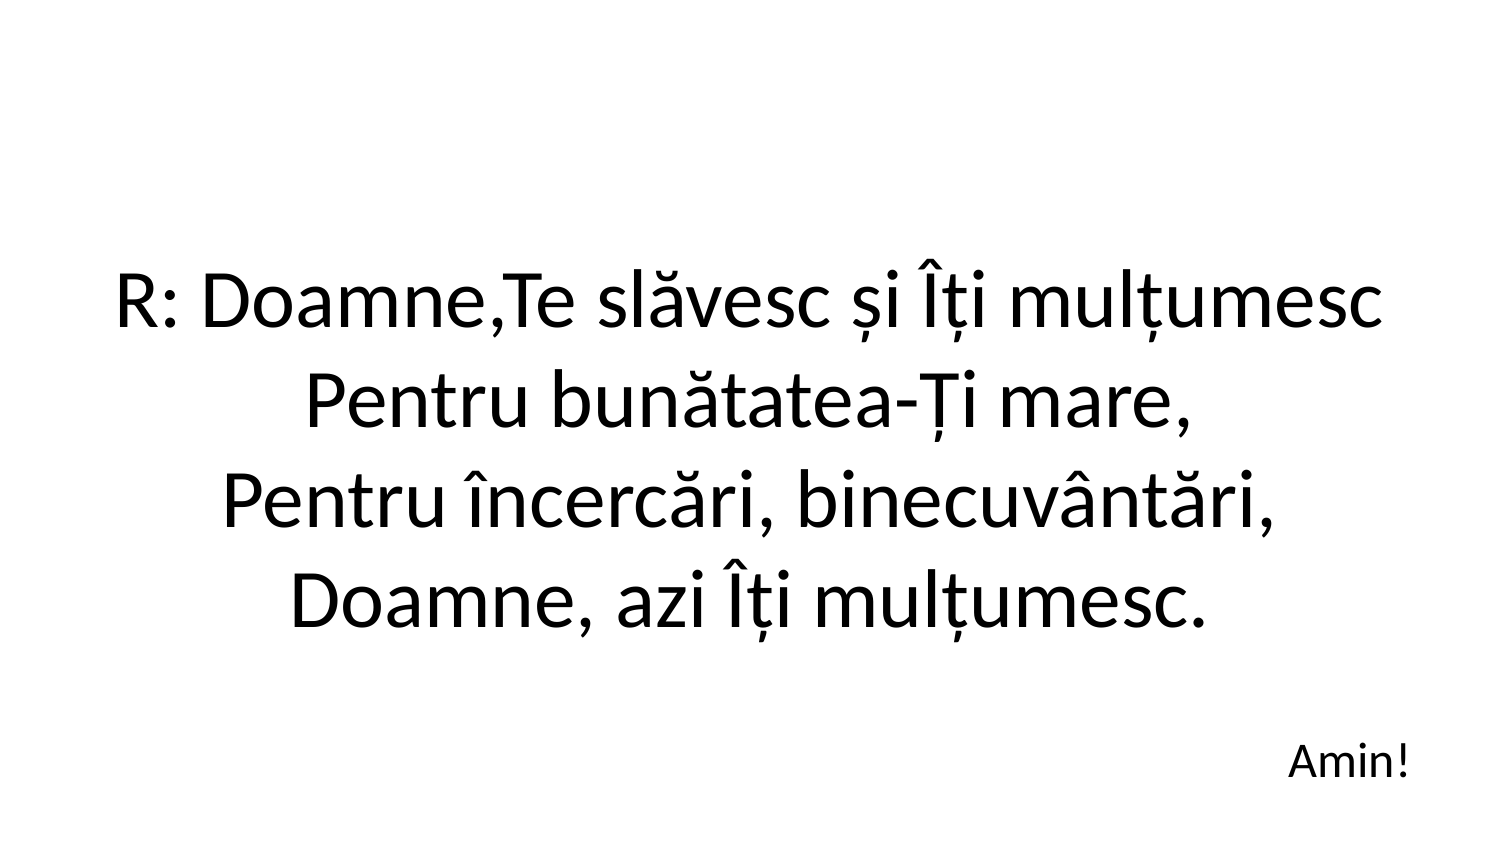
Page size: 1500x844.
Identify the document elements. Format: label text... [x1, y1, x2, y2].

text_box R: Doamne,Te slăvesc și Îți mulțumesc Pentru bunătatea-Ți mare, Pentru încercări, binecuvântări, Doamne, azi Îți mulțumesc. [99, 192, 1400, 652]
text_box Amin! [1273, 674, 1427, 795]
